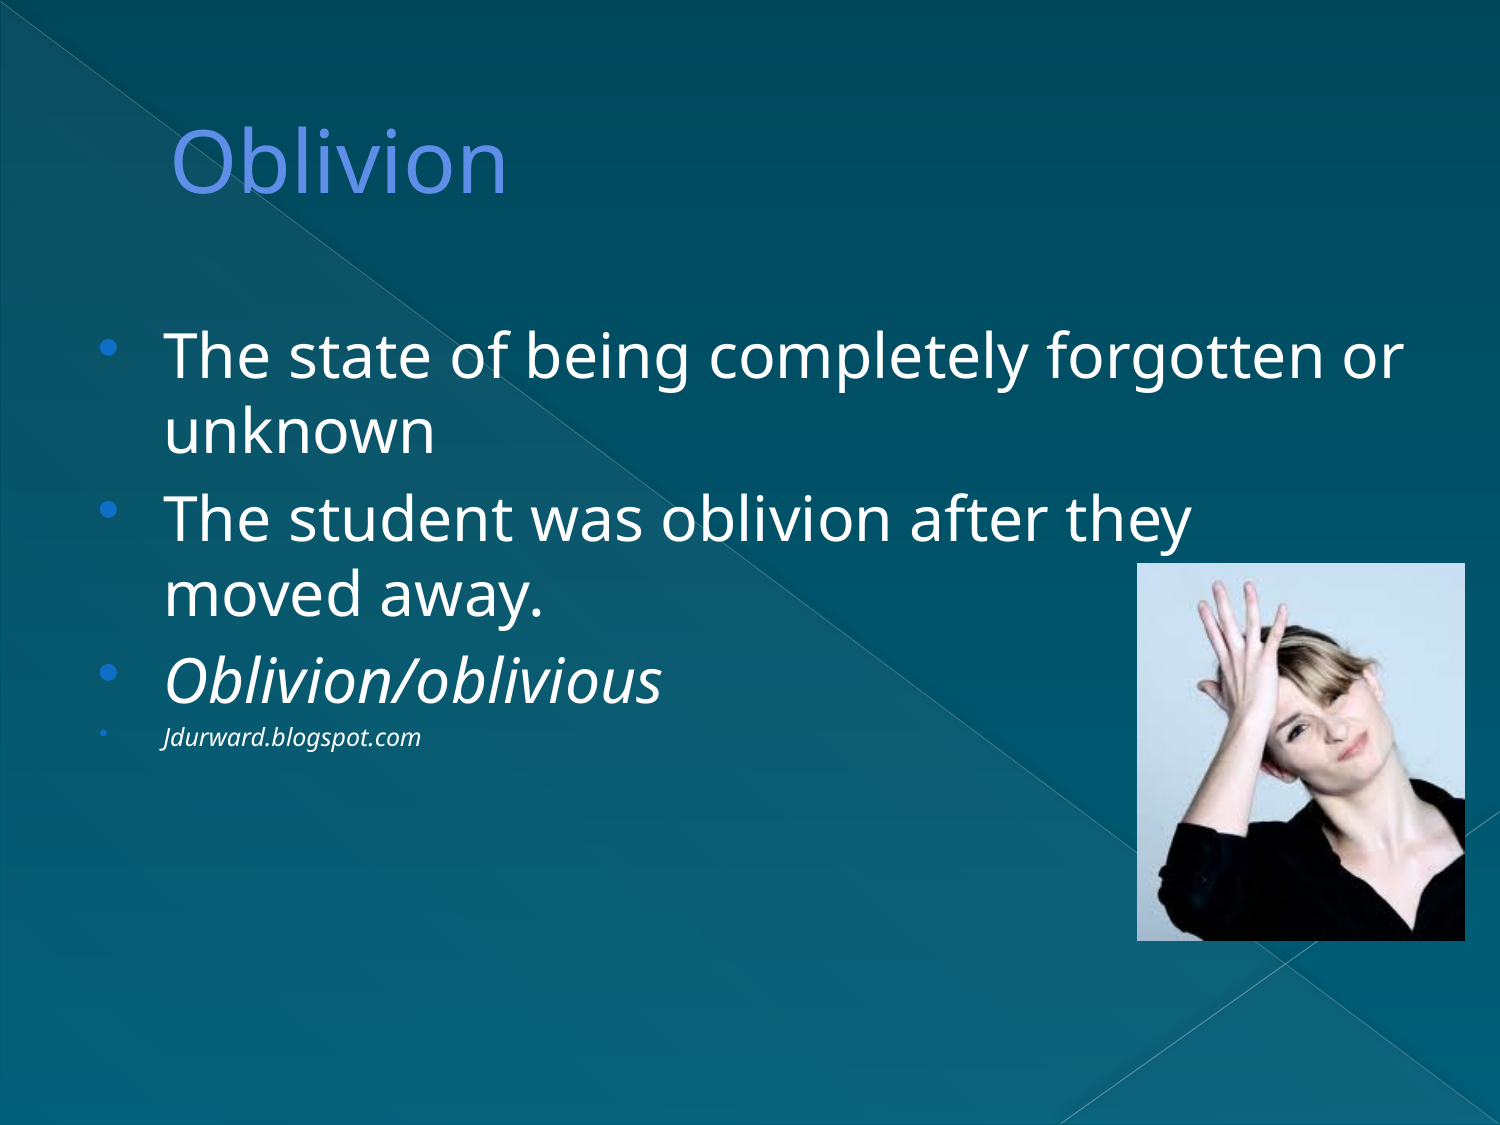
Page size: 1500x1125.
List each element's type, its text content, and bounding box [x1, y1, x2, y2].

picture [1137, 564, 1464, 941]
title Oblivion [75, 43, 1425, 274]
list The state of being completely forgotten or unknown The student was oblivion after they moved away. Oblivion/oblivious Jdurward.blogspot.com [75, 308, 1425, 1059]
